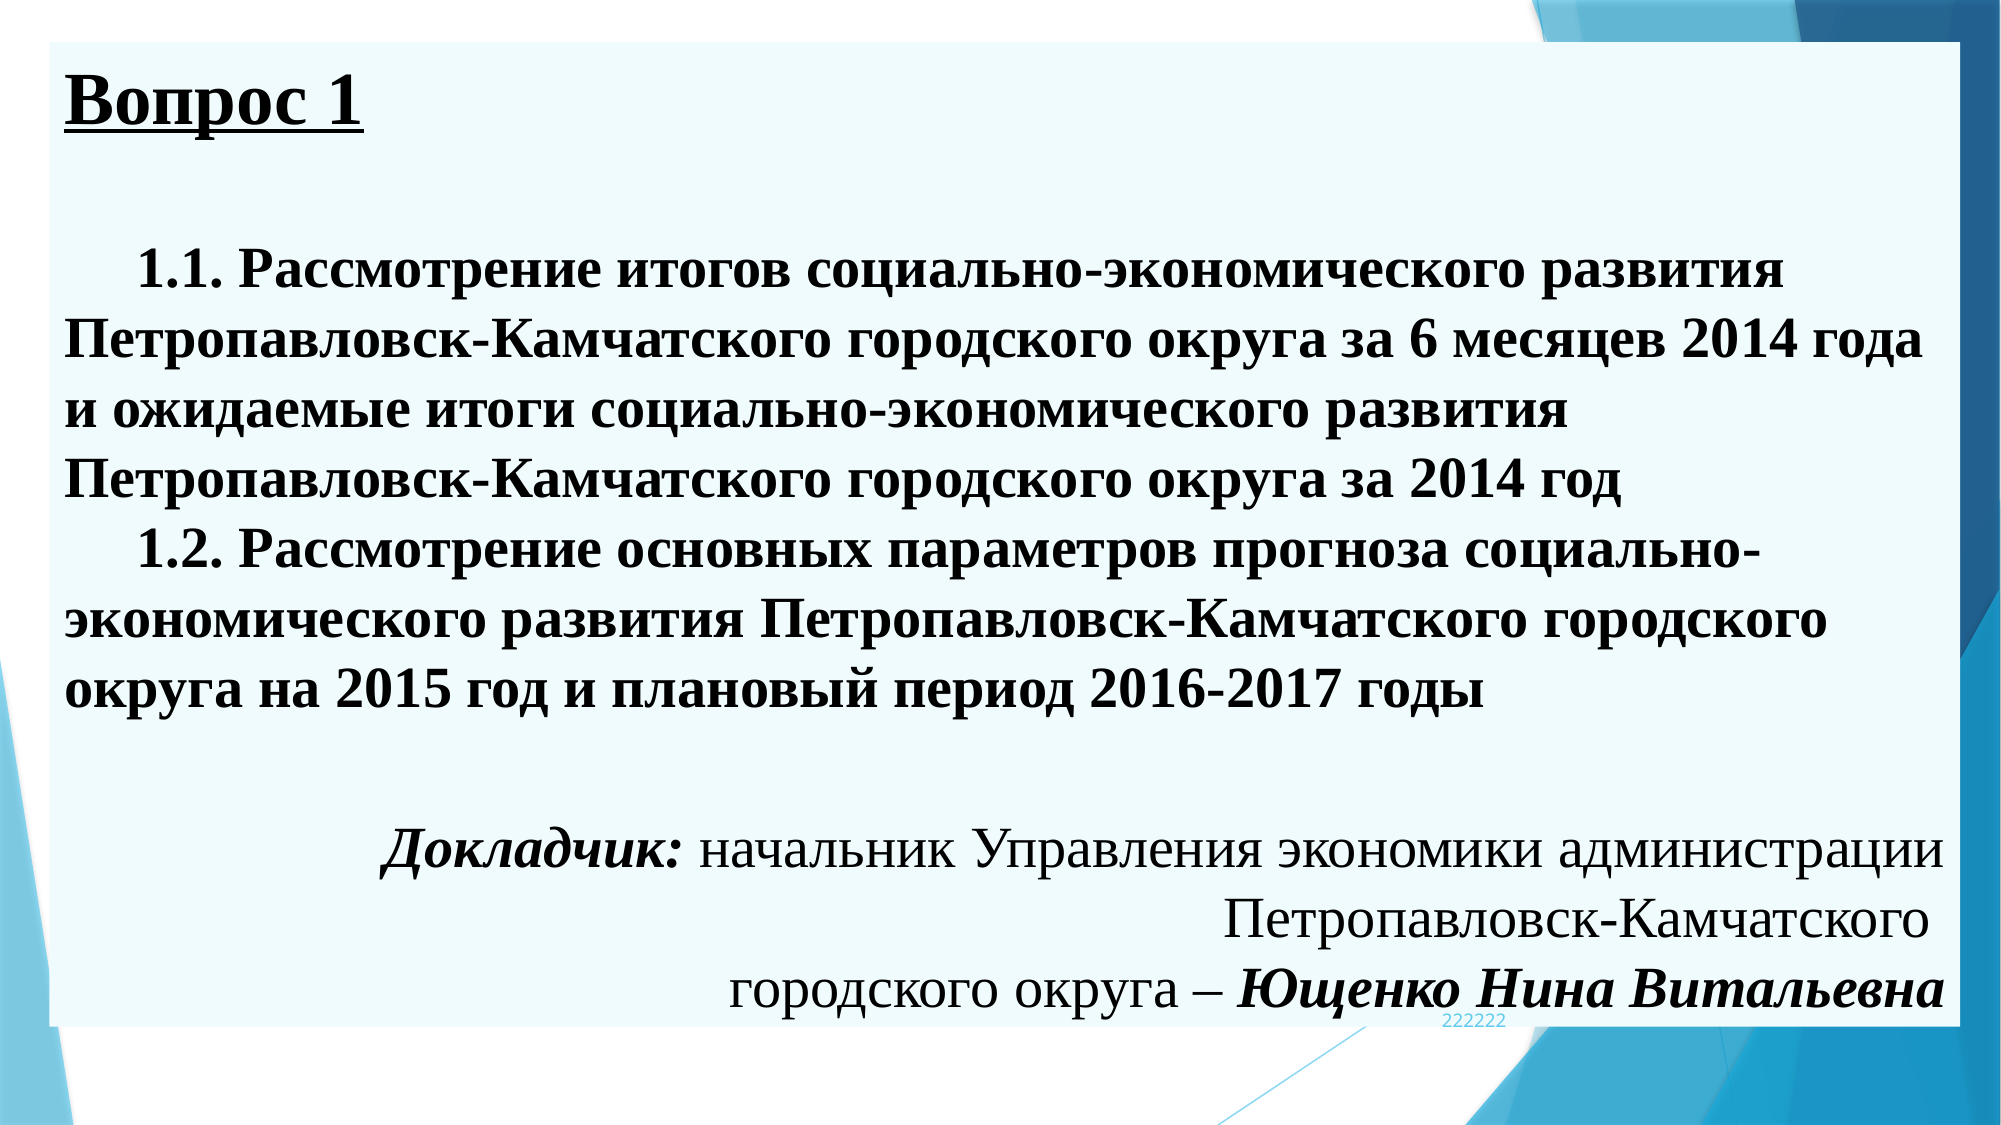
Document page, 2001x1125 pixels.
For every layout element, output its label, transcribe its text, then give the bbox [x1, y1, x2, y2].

text_box Вопрос 1 1.1. Рассмотрение итогов социально-экономического развития Петропавловск-Камчатского городского округа за 6 месяцев 2014 года и ожидаемые итоги социально-экономического развития Петропавловск-Камчатского городского округа за 2014 год 1.2. Рассмотрение основных параметров прогноза социально-экономического развития Петропавловск-Камчатского городского округа на 2015 год и плановый период 2016-2017 годы Докладчик: начальник Управления экономики администрации Петропавловск-Камчатского городского округа – Ющенко Нина Витальевна [49, 42, 1961, 1027]
slide_number 222222 [1409, 991, 1522, 1051]
